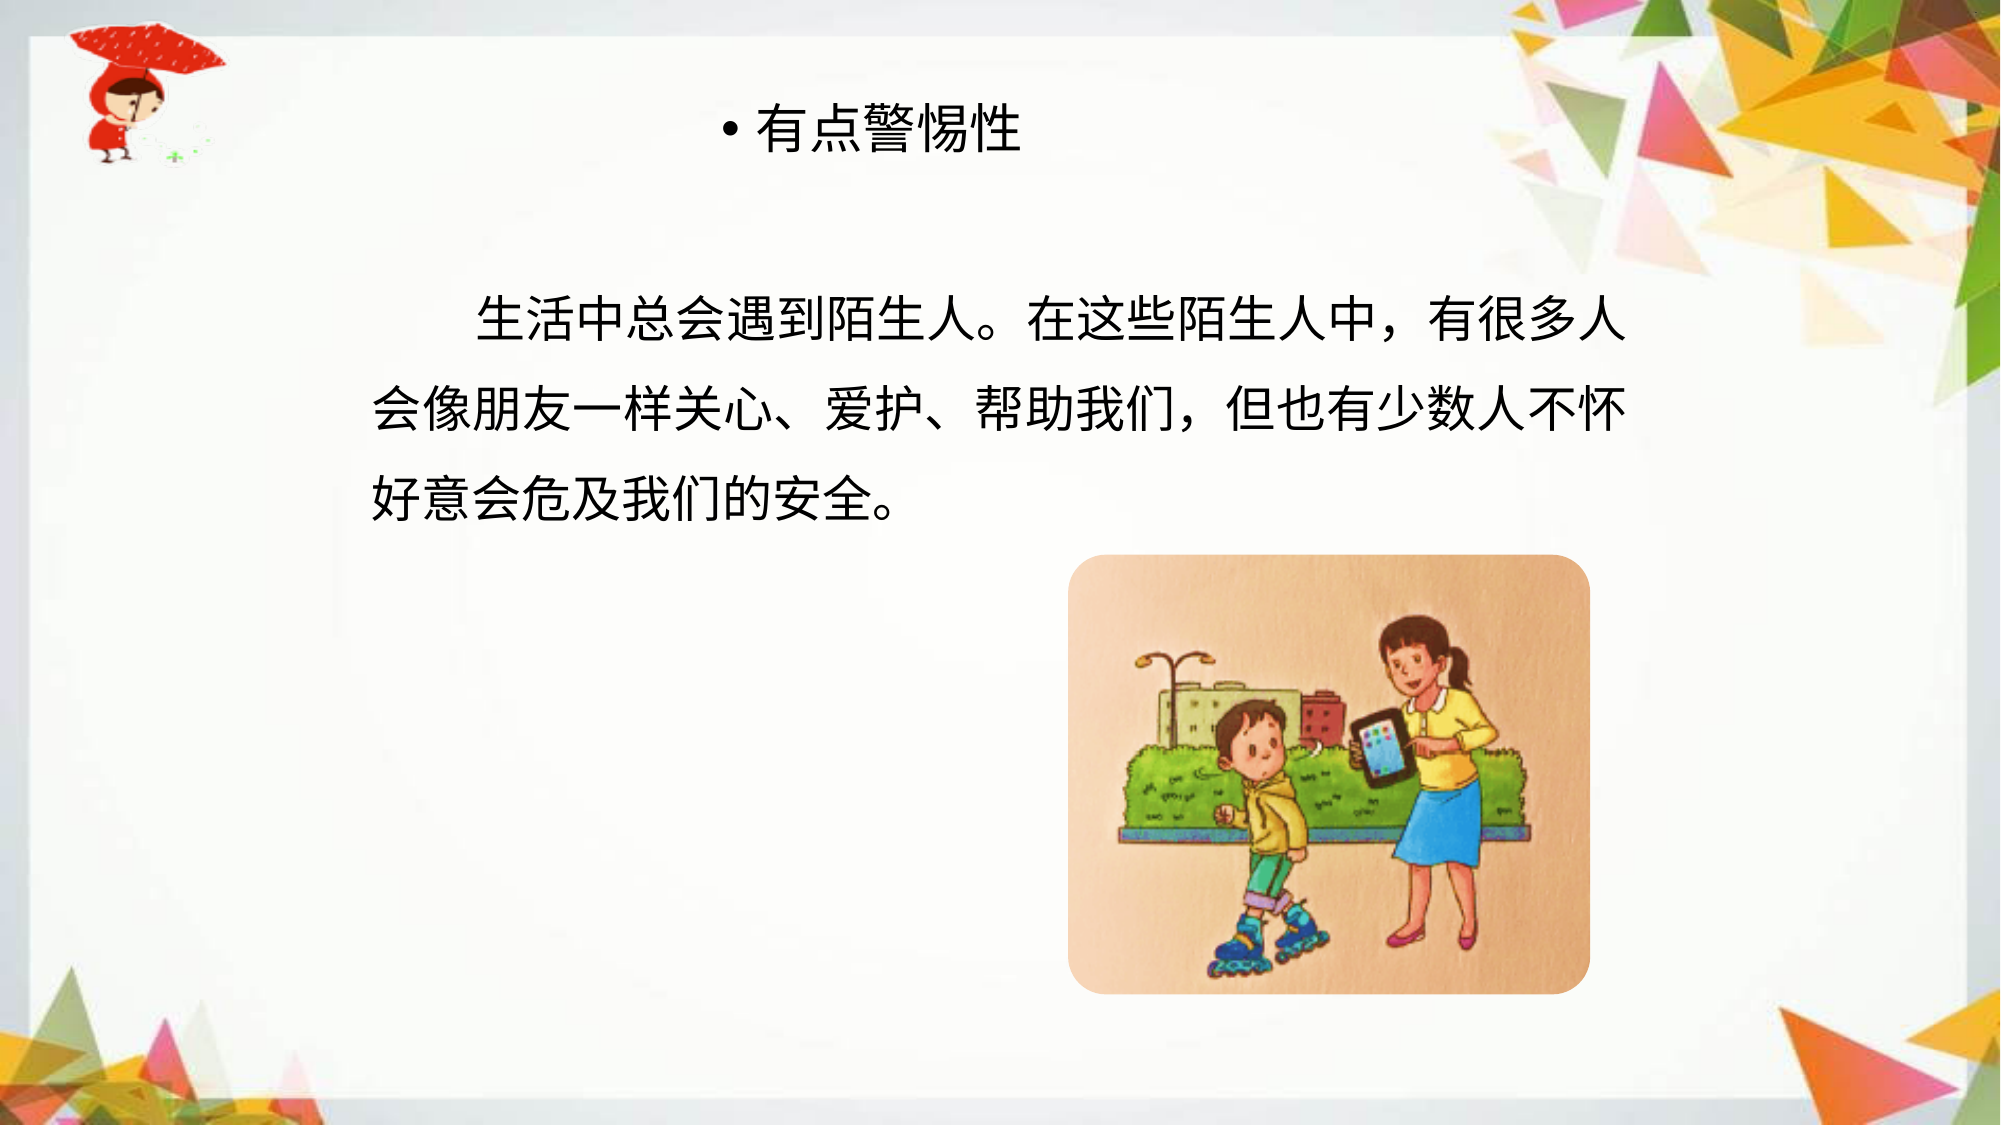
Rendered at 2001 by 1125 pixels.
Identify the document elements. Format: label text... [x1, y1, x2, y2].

text_box 生活中总会遇到陌生人。在这些陌生人中，有很多人会像朋友一样关心、爱护、帮助我们，但也有少数人不怀好意会危及我们的安全。 [357, 249, 1643, 535]
picture [0, 0, 2001, 1125]
list 有点警惕性 [705, 94, 2000, 169]
